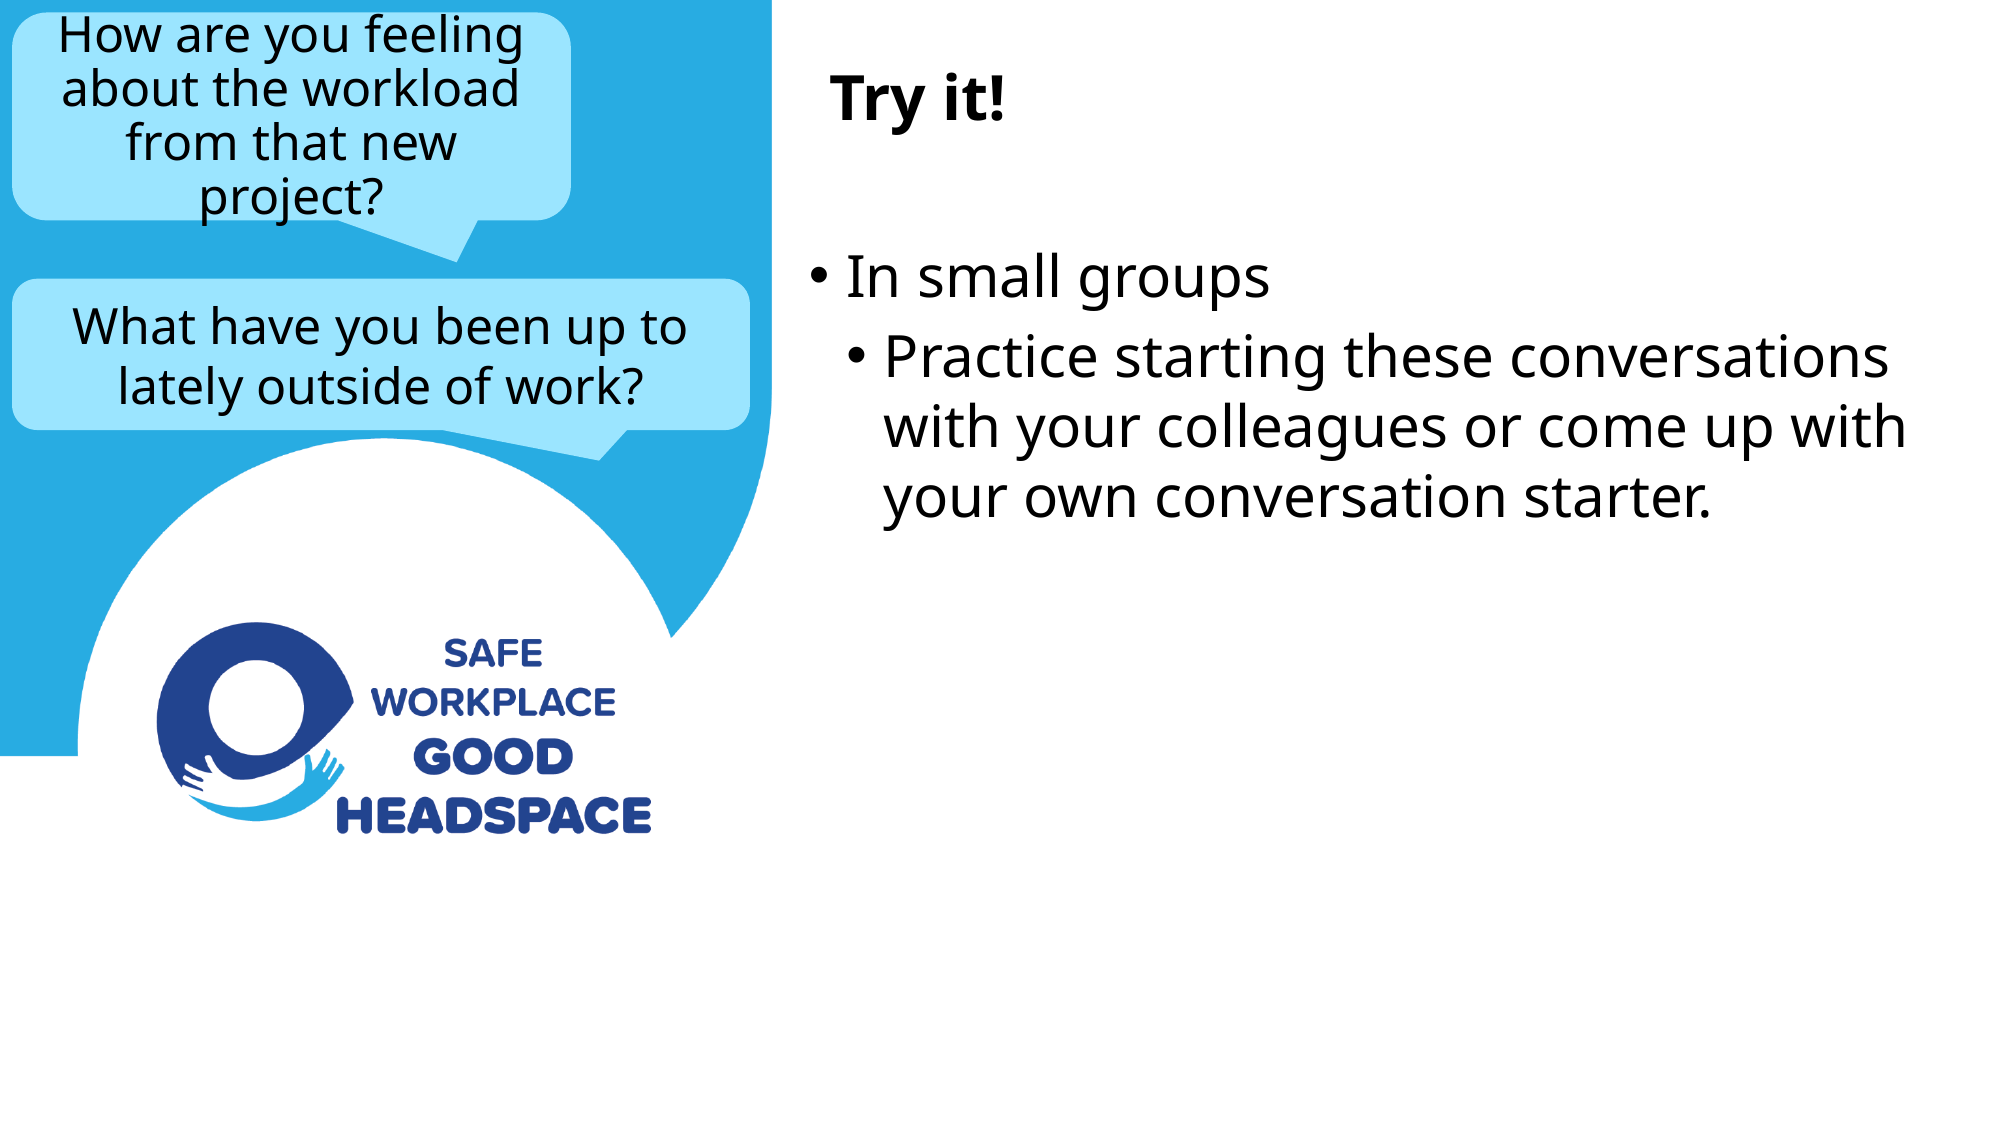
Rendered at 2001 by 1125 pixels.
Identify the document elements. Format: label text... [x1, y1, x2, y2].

title Try it! [814, 11, 1988, 188]
picture [0, 0, 2000, 1125]
list In small groups Practice starting these conversations with your colleagues or come up with your own conversation starter. [793, 231, 1988, 710]
text_box How are you feeling about the workload from that new project? [11, 11, 572, 264]
text_box What have you been up to lately outside of work? [11, 277, 751, 462]
